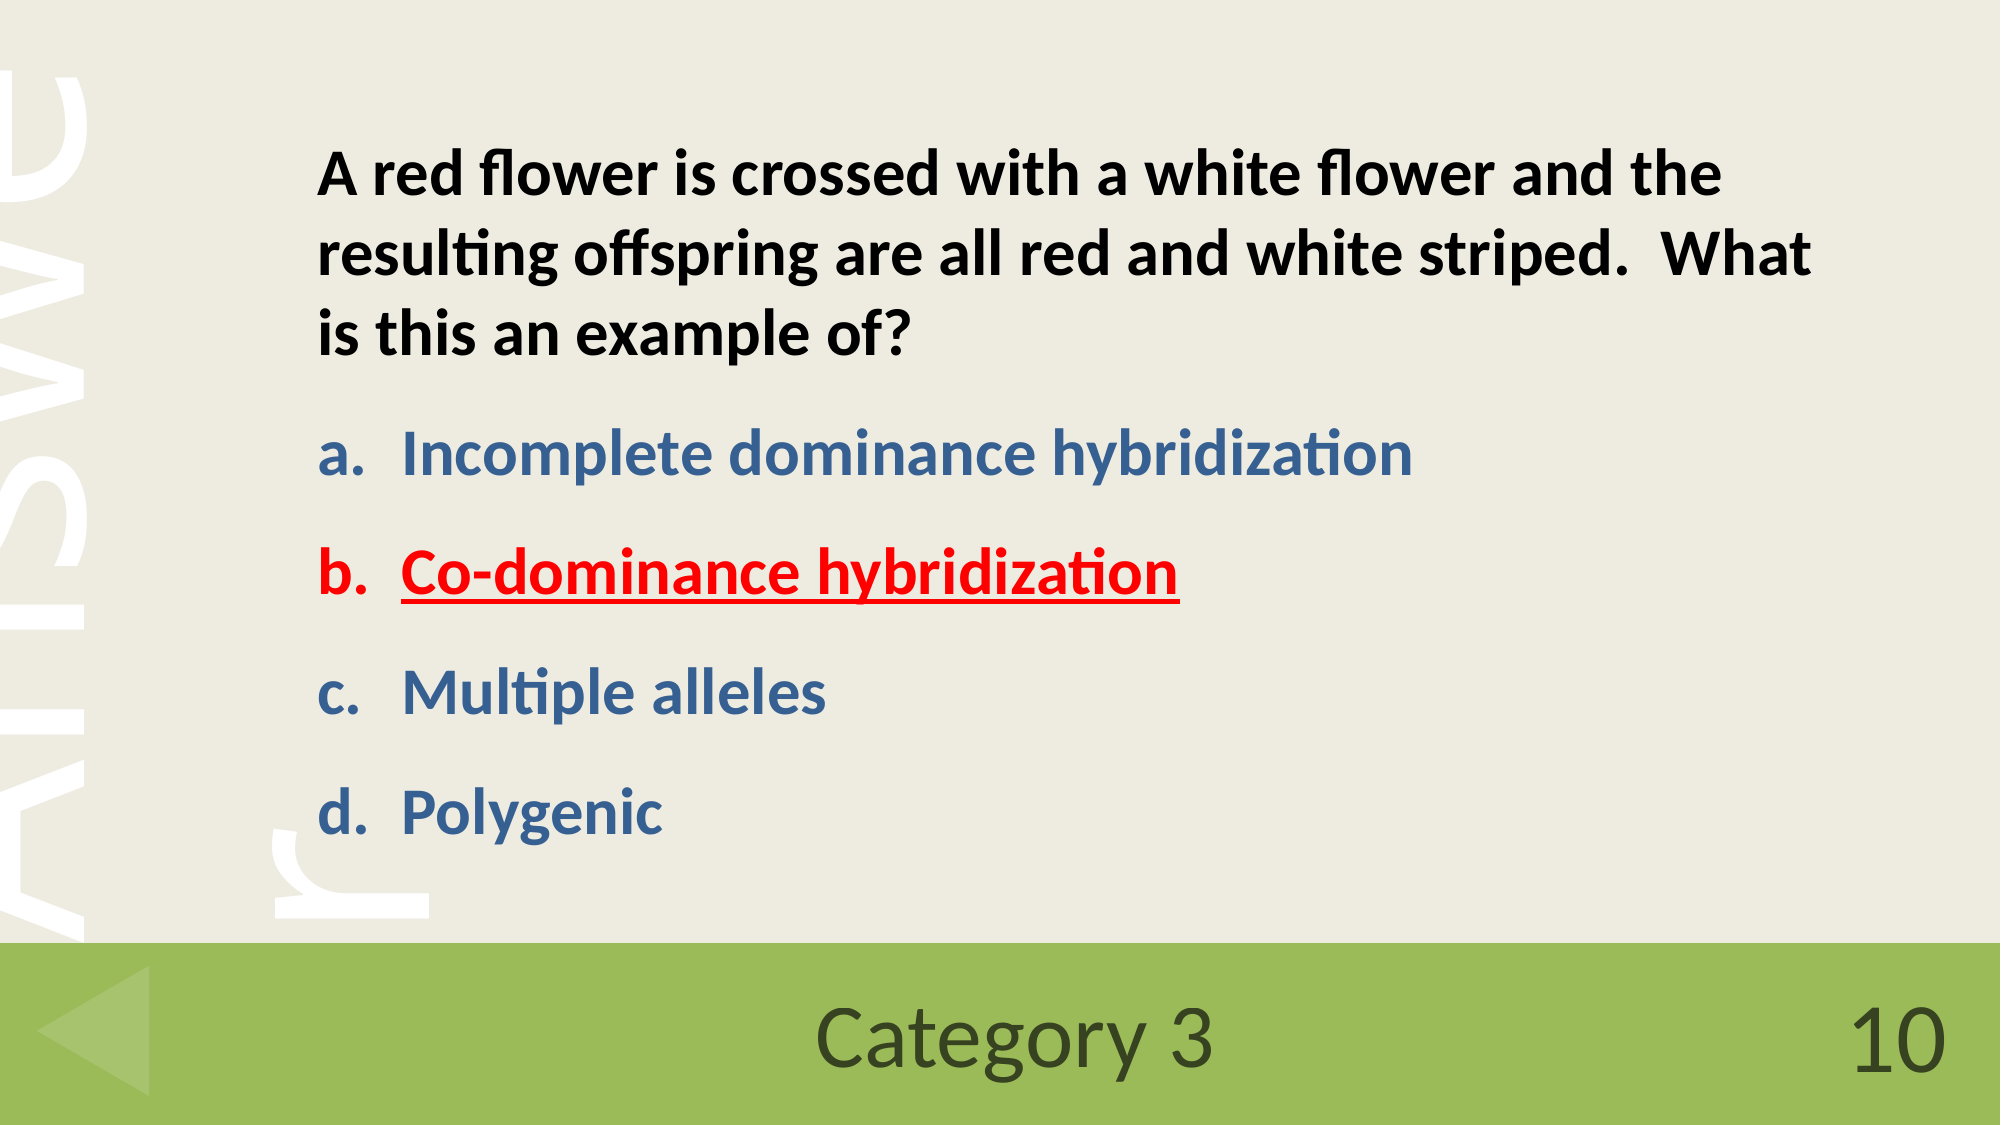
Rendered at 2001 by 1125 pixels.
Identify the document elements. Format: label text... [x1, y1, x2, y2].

list 10 [1916, 967, 1963, 1097]
list A red flower is crossed with a white flower and the resulting offspring are all red and white striped. What is this an example of? Incomplete dominance hybridization Co-dominance hybridization Multiple alleles Polygenic [302, 130, 1874, 847]
title Category 3 [115, 937, 1916, 1125]
